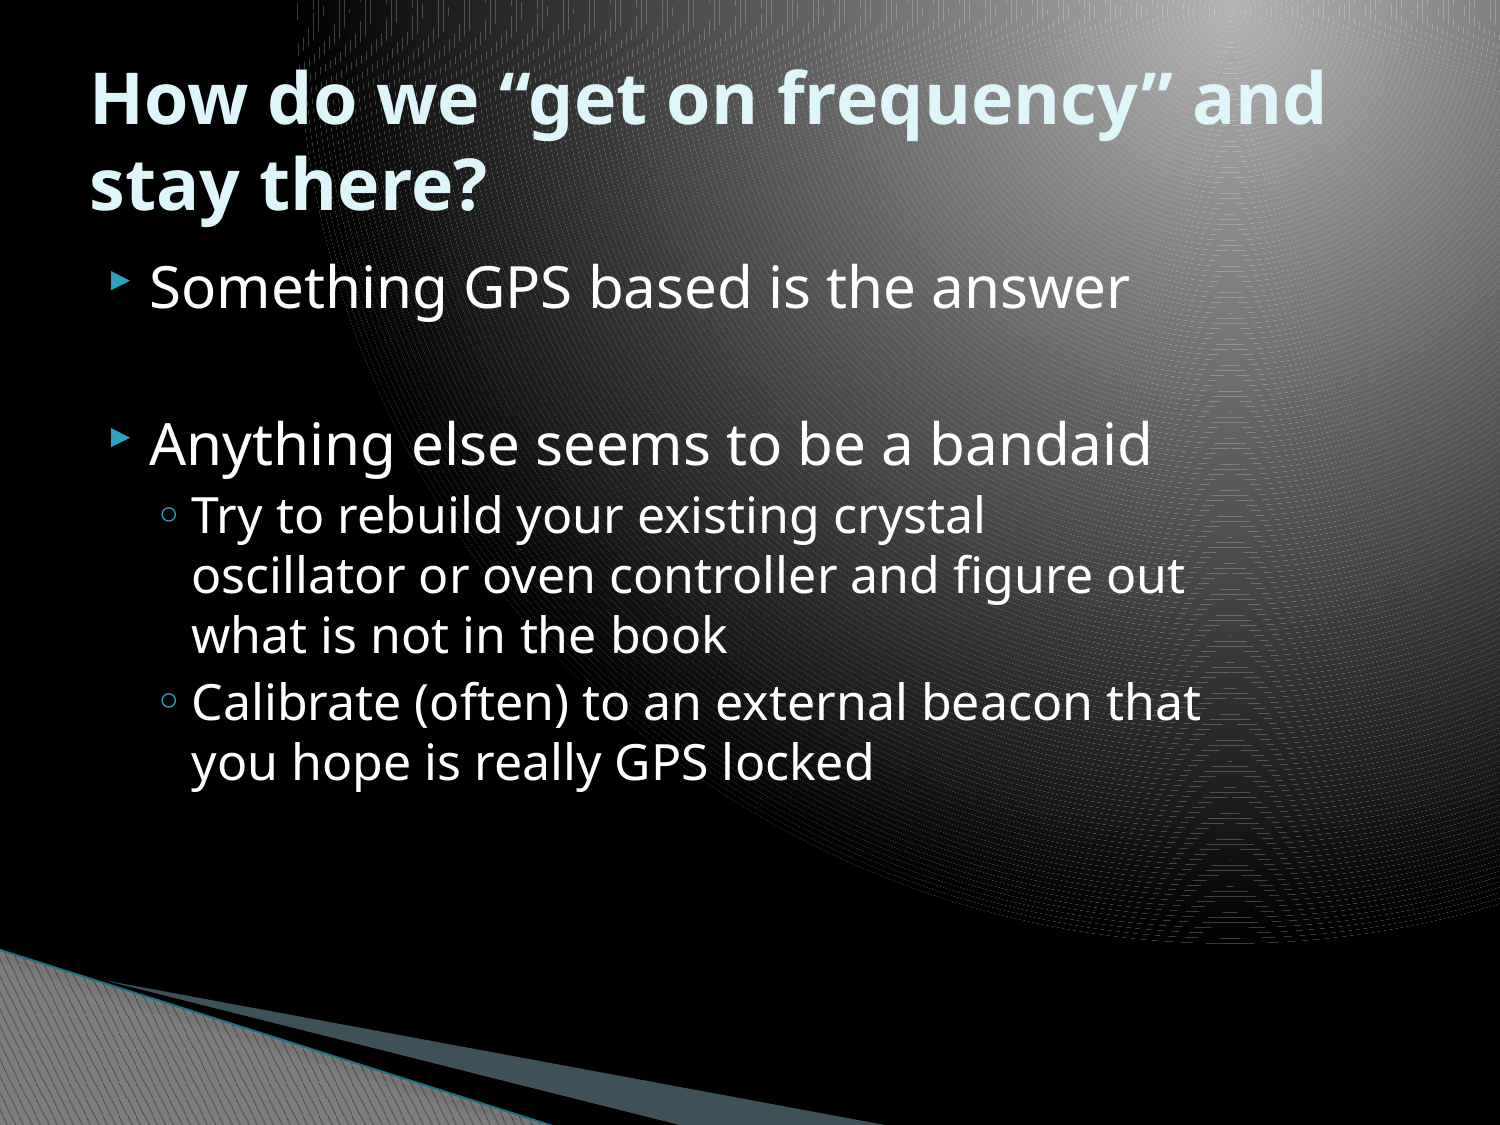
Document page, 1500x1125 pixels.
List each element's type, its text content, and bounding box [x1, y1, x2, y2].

list Something GPS based is the answer Anything else seems to be a bandaid Try to rebuild your existing crystal oscillator or oven controller and figure out what is not in the book Calibrate (often) to an external beacon that you hope is really GPS locked [75, 243, 1225, 986]
picture [0, 952, 543, 1125]
title How do we “get on frequency” and stay there? [75, 45, 1425, 233]
